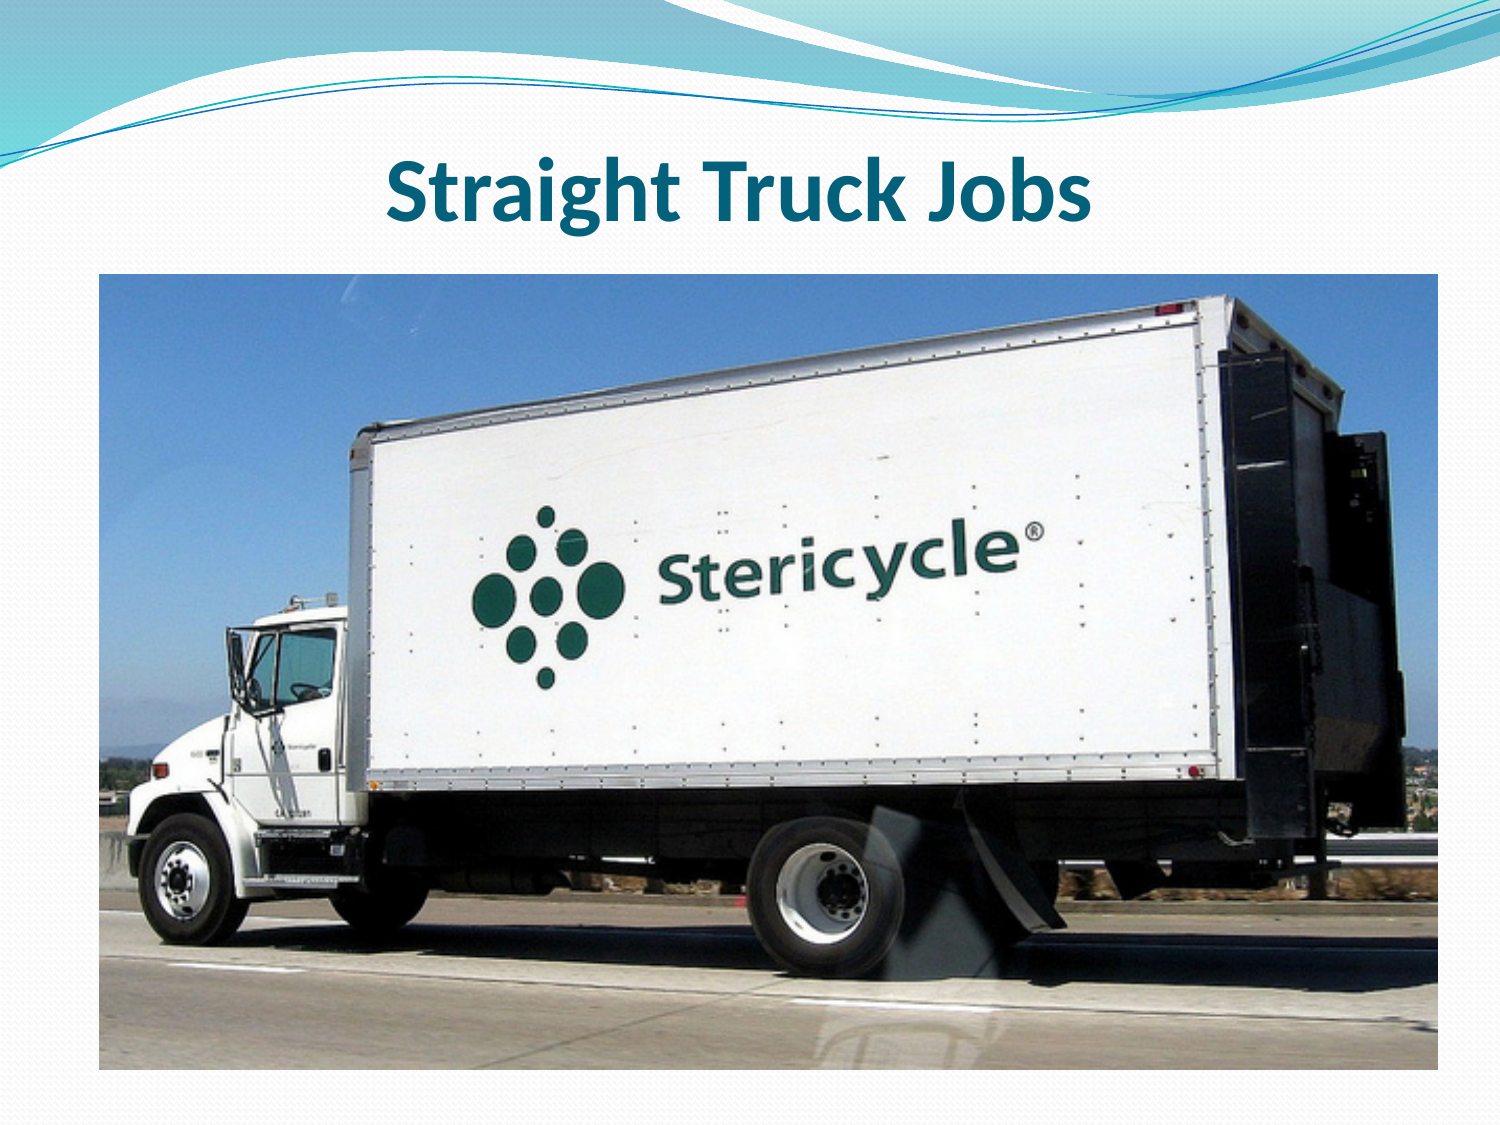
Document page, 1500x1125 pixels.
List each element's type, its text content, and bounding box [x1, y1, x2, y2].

picture [99, 274, 1438, 1071]
title Straight Truck Jobs [75, 50, 1425, 350]
